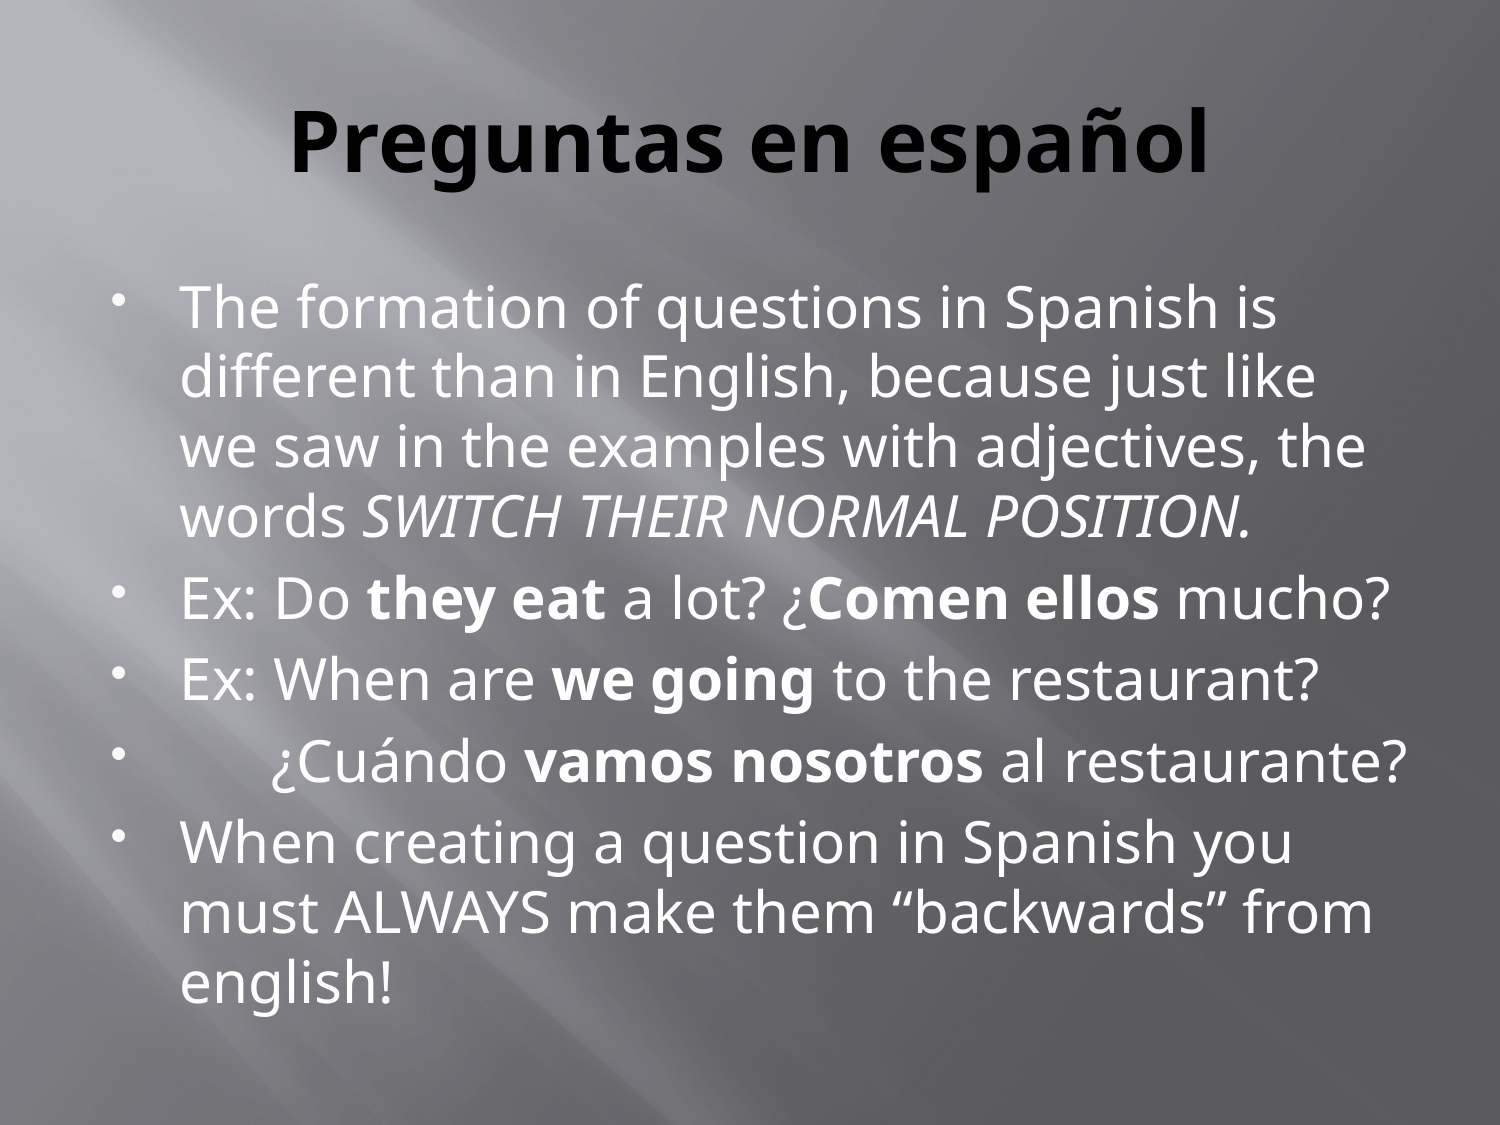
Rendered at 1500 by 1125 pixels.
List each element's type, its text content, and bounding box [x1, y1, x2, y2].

title Preguntas en español [75, 45, 1425, 233]
list The formation of questions in Spanish is different than in English, because just like we saw in the examples with adjectives, the words SWITCH THEIR NORMAL POSITION. Ex: Do they eat a lot? ¿Comen ellos mucho? Ex: When are we going to the restaurant? ¿Cuándo vamos nosotros al restaurante? When creating a question in Spanish you must ALWAYS make them “backwards” from english! [75, 262, 1425, 1035]
